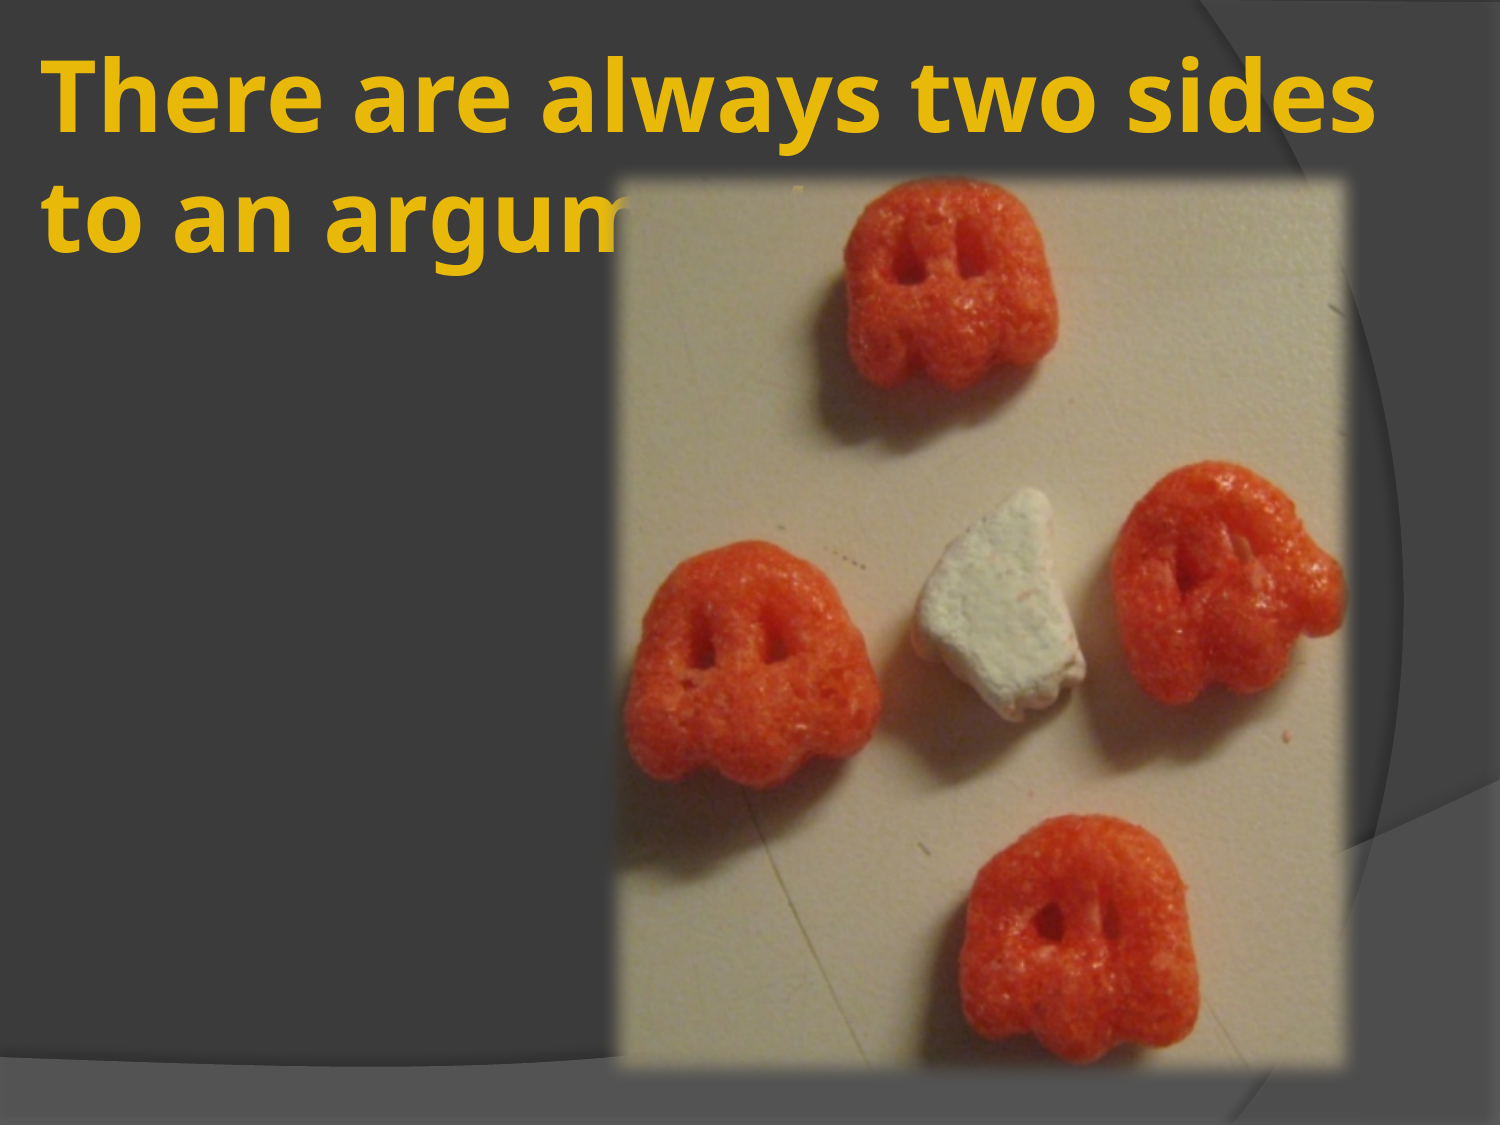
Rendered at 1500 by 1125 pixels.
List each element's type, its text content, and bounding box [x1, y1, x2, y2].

text_box There are always two sides to an argument. [24, 24, 1475, 280]
picture [599, 162, 1363, 1088]
